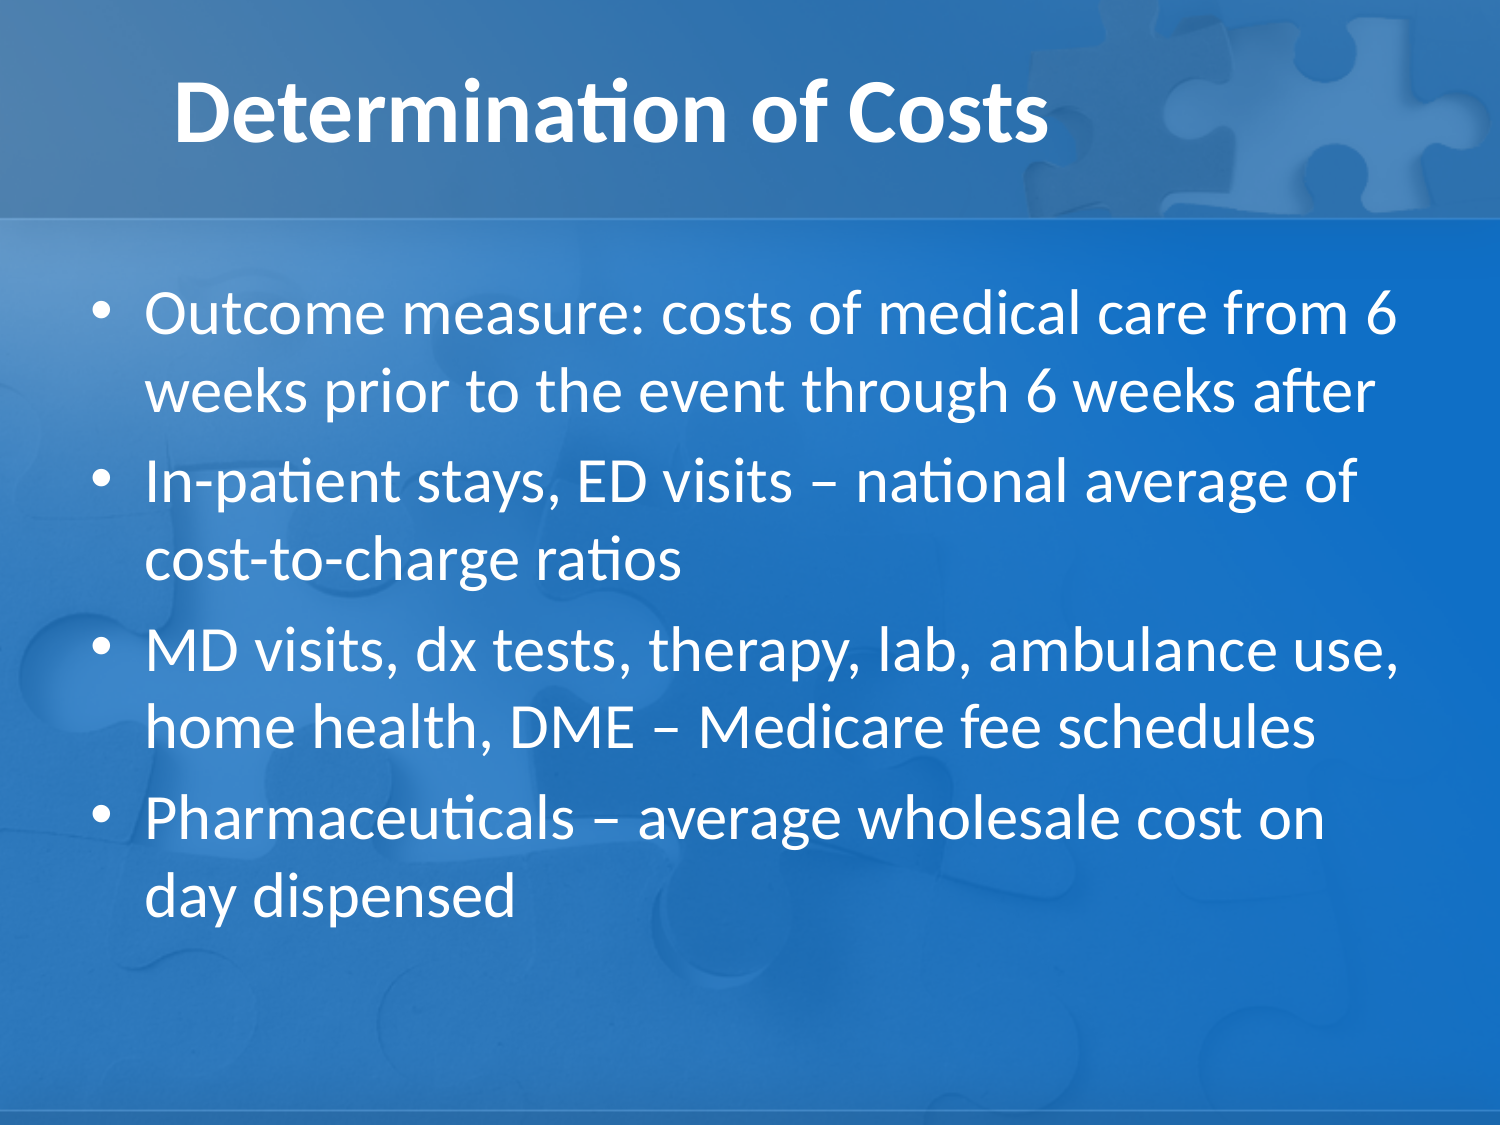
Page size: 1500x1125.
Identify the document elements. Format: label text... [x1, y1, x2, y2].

title Determination of Costs [0, 12, 1225, 200]
picture [0, 0, 1500, 1125]
list Outcome measure: costs of medical care from 6 weeks prior to the event through 6 weeks after In-patient stays, ED visits – national average of cost-to-charge ratios MD visits, dx tests, therapy, lab, ambulance use, home health, DME – Medicare fee schedules Pharmaceuticals – average wholesale cost on day dispensed [75, 262, 1425, 1075]
